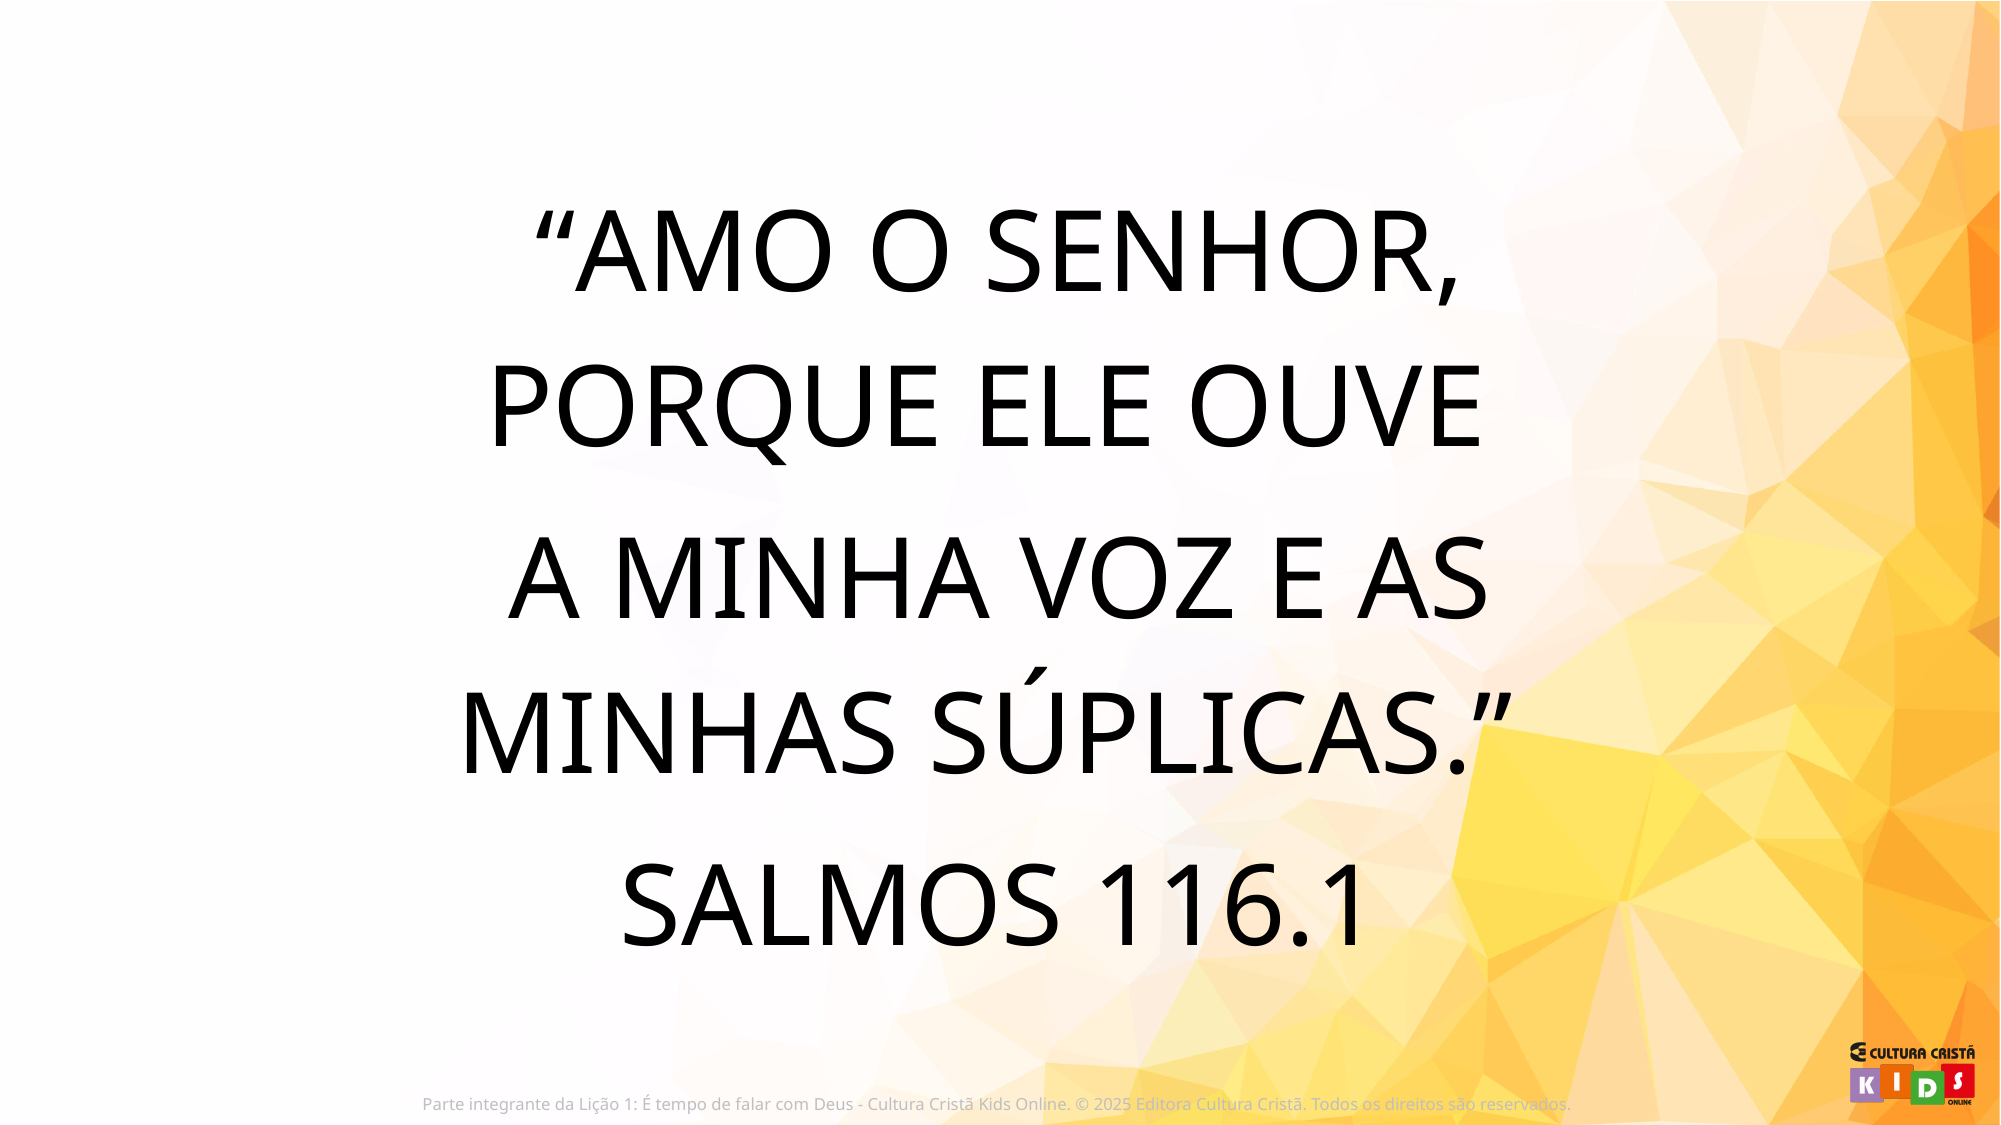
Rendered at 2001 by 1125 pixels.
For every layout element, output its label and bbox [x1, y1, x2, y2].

text_box [0, 0, 2000, 1125]
